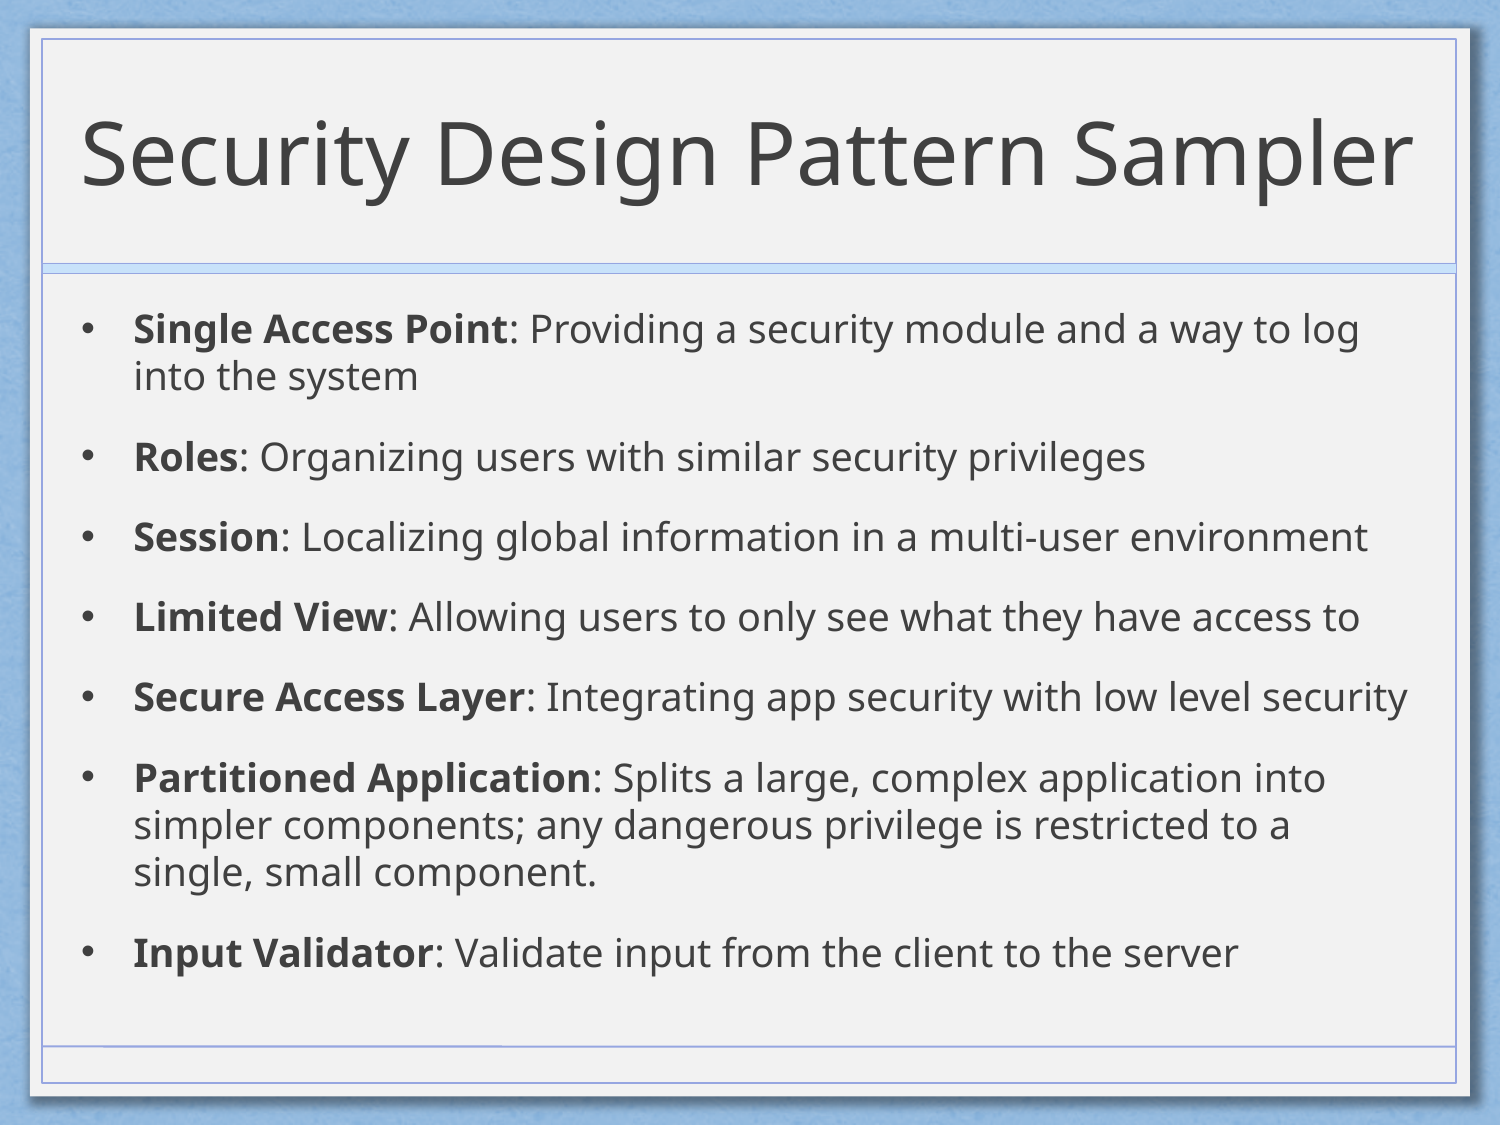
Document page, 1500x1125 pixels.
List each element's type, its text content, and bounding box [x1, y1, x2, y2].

list Single Access Point: Providing a security module and a way to log into the system Roles: Organizing users with similar security privileges Session: Localizing global information in a multi-user environment Limited View: Allowing users to only see what they have access to Secure Access Layer: Integrating app security with low level security Partitioned Application: Splits a large, complex application into simpler components; any dangerous privilege is restricted to a single, small component. Input Validator: Validate input from the client to the server [66, 296, 1433, 1024]
title Security Design Pattern Sampler [42, 40, 1455, 260]
